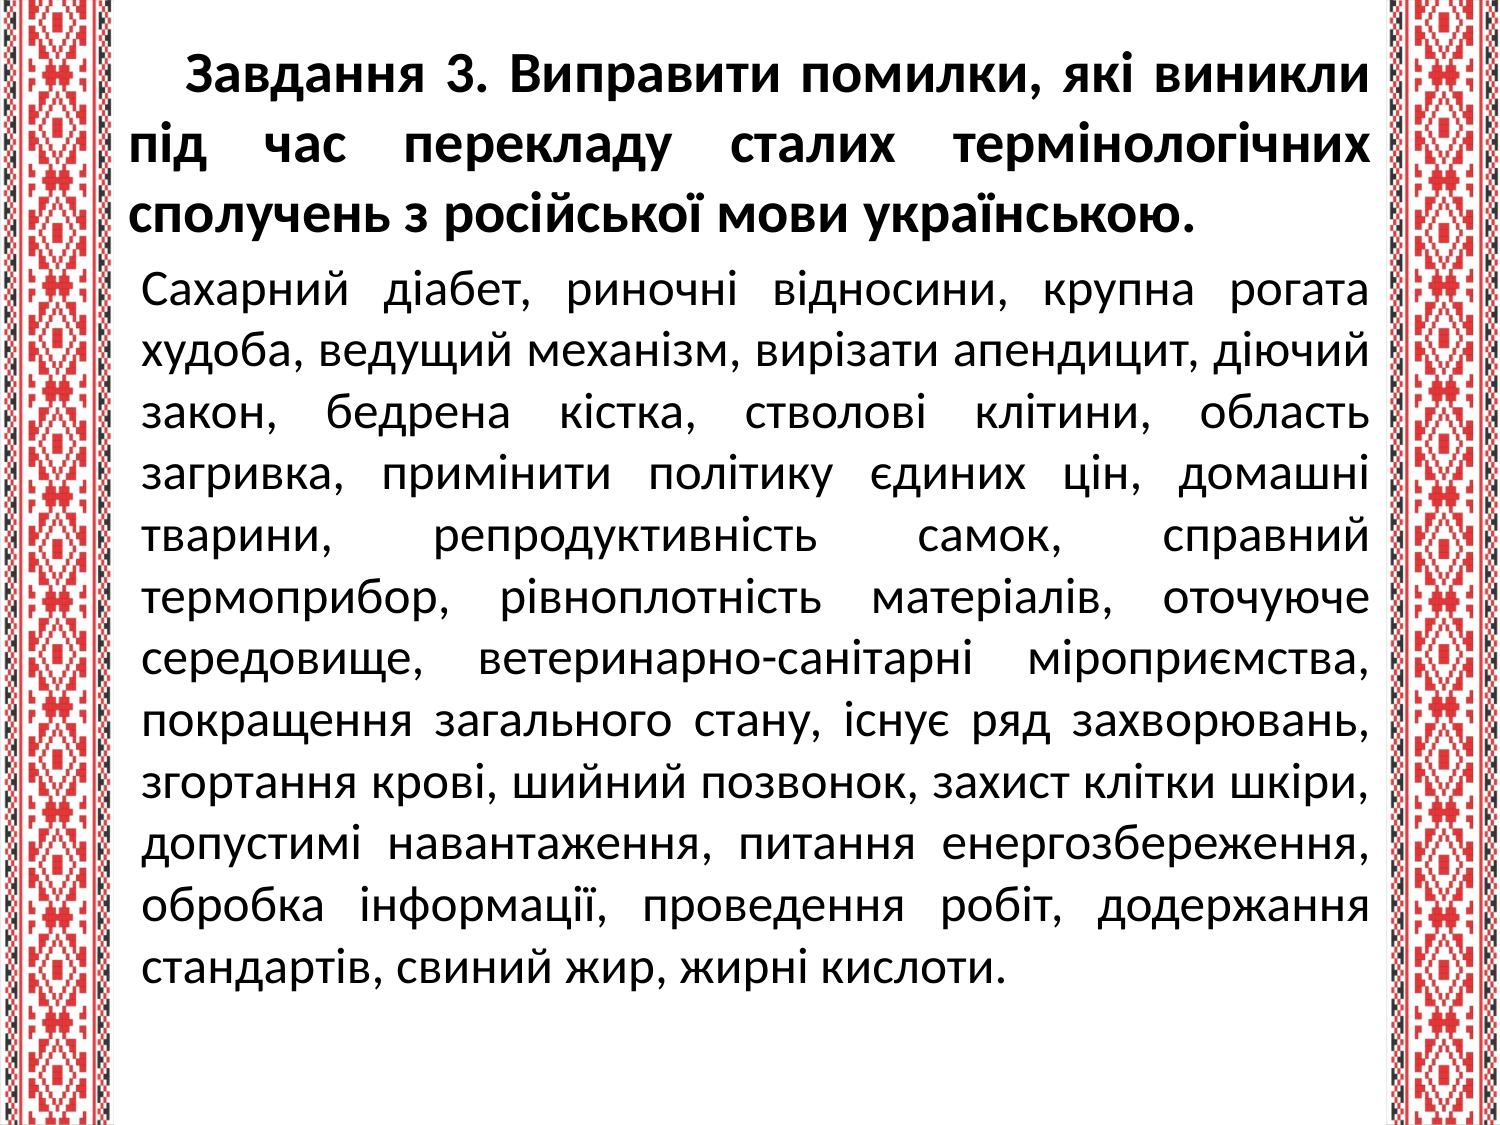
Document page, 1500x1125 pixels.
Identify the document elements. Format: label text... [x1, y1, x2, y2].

list Сахарний діабет, риночні відносини, крупна рогата худоба, ведущий механізм, вирізати апендицит, діючий закон, бедрена кістка, стволові клітини, область загривка, примінити політику єдиних цін, домашні тварини, репродуктивність самок, справний термоприбор, рівноплотність матеріалів, оточуюче середовище, ветеринарно-санітарні міроприємства, покращення загального стану, існує ряд захворювань, згортання крові, шийний позвонок, захист клітки шкіри, допустимі навантаження, питання енергозбереження, обробка інформації, проведення робіт, додержання стандартів, свиний жир, жирні кислоти. [114, 246, 1386, 1069]
picture [880, 1, 1500, 1124]
picture [0, 1, 620, 1124]
title Завдання 3. Виправити помилки, які виникли під час перекладу сталих термінологічних сполучень з російської мови українською. [114, 45, 1386, 233]
